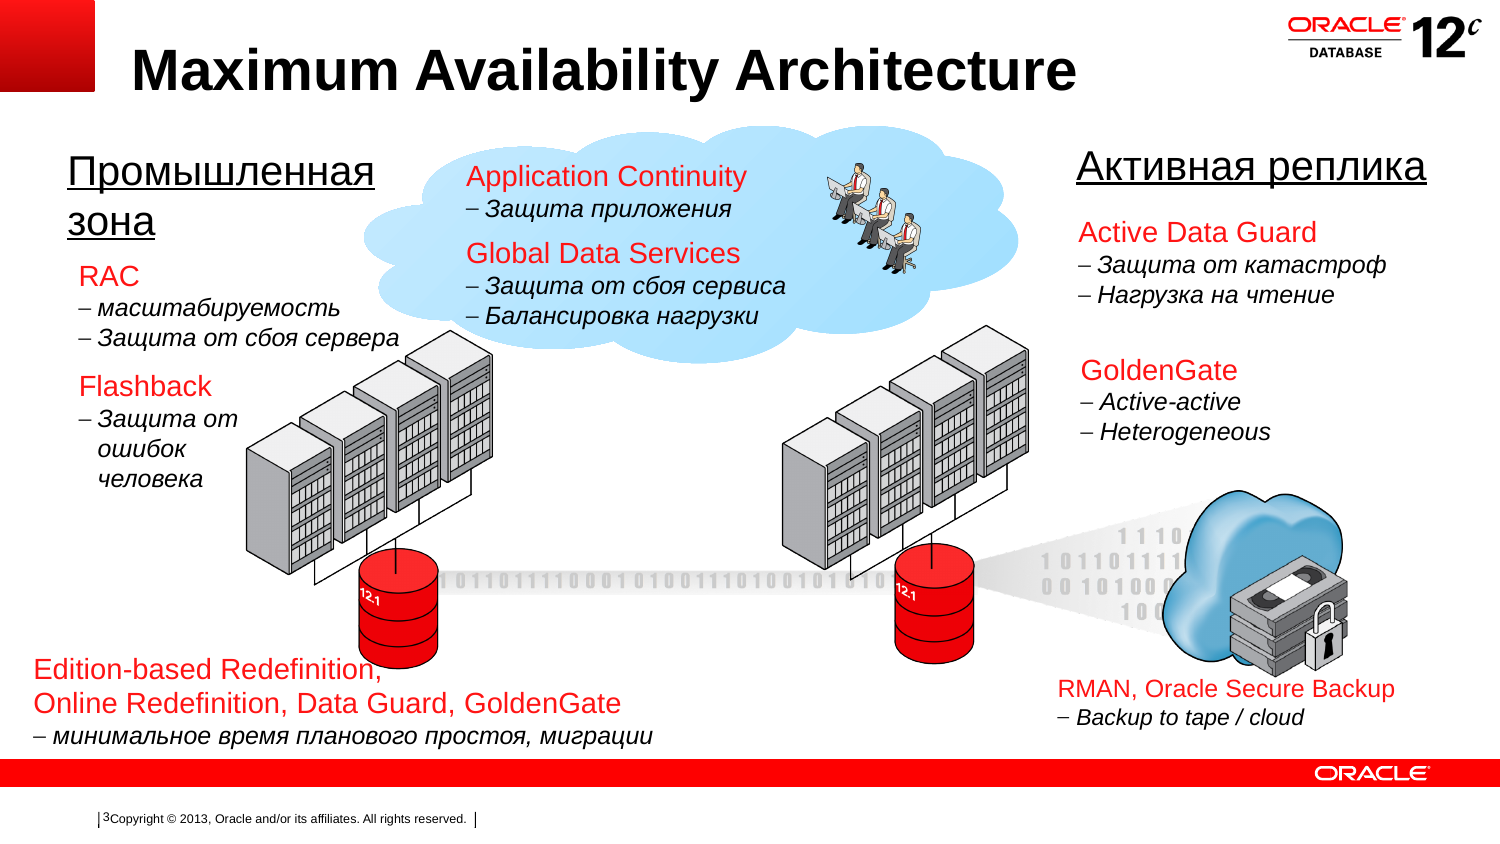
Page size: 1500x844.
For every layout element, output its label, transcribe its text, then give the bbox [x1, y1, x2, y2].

text_box Flashback Защита от ошибок человека [75, 364, 239, 448]
text_box Edition-based Redefinition, Online Redefinition, Data Guard, GoldenGate минимальное время планового простоя, миграции [30, 646, 714, 748]
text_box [1054, 130, 1464, 748]
title Maximum Availability Architecture [131, 40, 1482, 167]
text_box Промышленная зона [52, 136, 405, 252]
picture [244, 324, 1054, 671]
text_box RAC масштабируемость Защита от сбоя сервера [75, 253, 432, 338]
text_box [947, 167, 1021, 292]
picture [0, 759, 1500, 787]
text_box [368, 167, 922, 366]
picture [1273, 1, 1496, 72]
picture [1161, 490, 1348, 678]
picture [826, 163, 921, 274]
text_box Application Continuity Защита приложения Global Data Services Защита от сбоя сервиса Балансировка нагрузки [463, 154, 947, 312]
